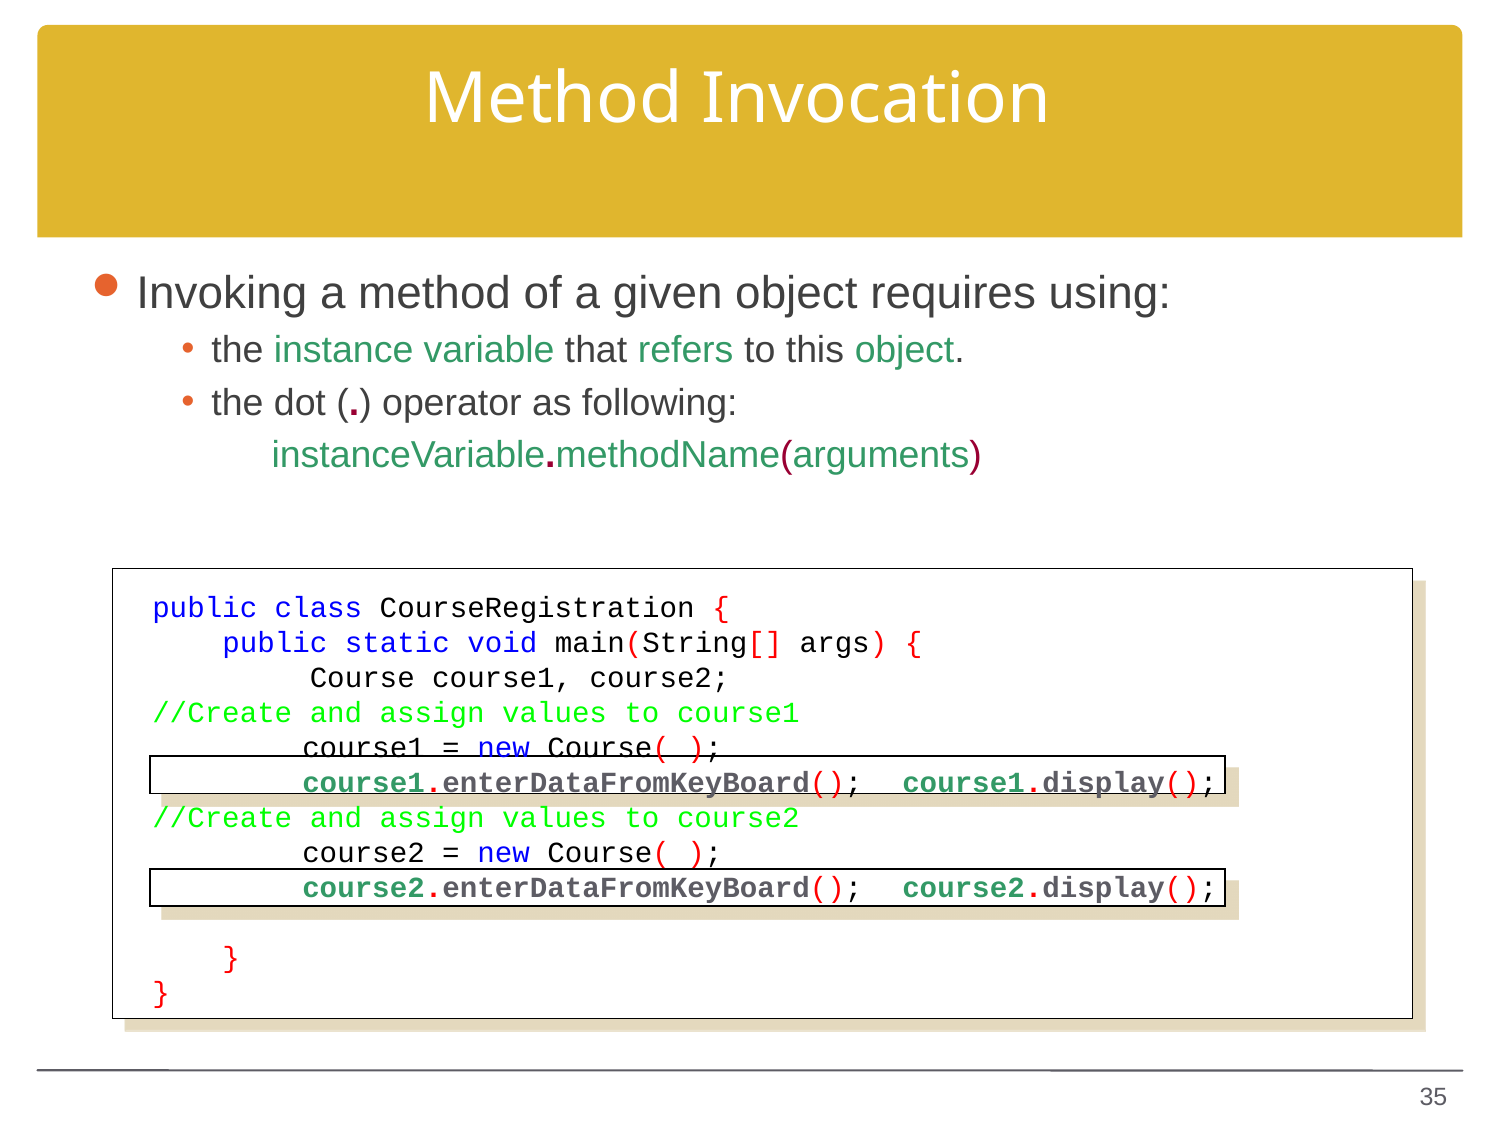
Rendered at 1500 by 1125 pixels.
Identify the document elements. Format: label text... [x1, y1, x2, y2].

text_box [112, 568, 1413, 1019]
list Invoking a method of a given object requires using: the instance variable that refers to this object. the dot (.) operator as following: instanceVariable.methodName(arguments) [76, 255, 1352, 931]
title Method Invocation [99, 24, 1376, 163]
slide_number 35 [1112, 1069, 1463, 1123]
text_box public class CourseRegistration { public static void main(String[] args) { Course course1, course2; //Create and assign values to course1 course1 = new Course( ); course1.enterDataFromKeyBoard(); course1.display(); //Create and assign values to course2 course2 = new Course( ); course2.enterDataFromKeyBoard(); course2.display(); } } [137, 581, 1500, 1051]
